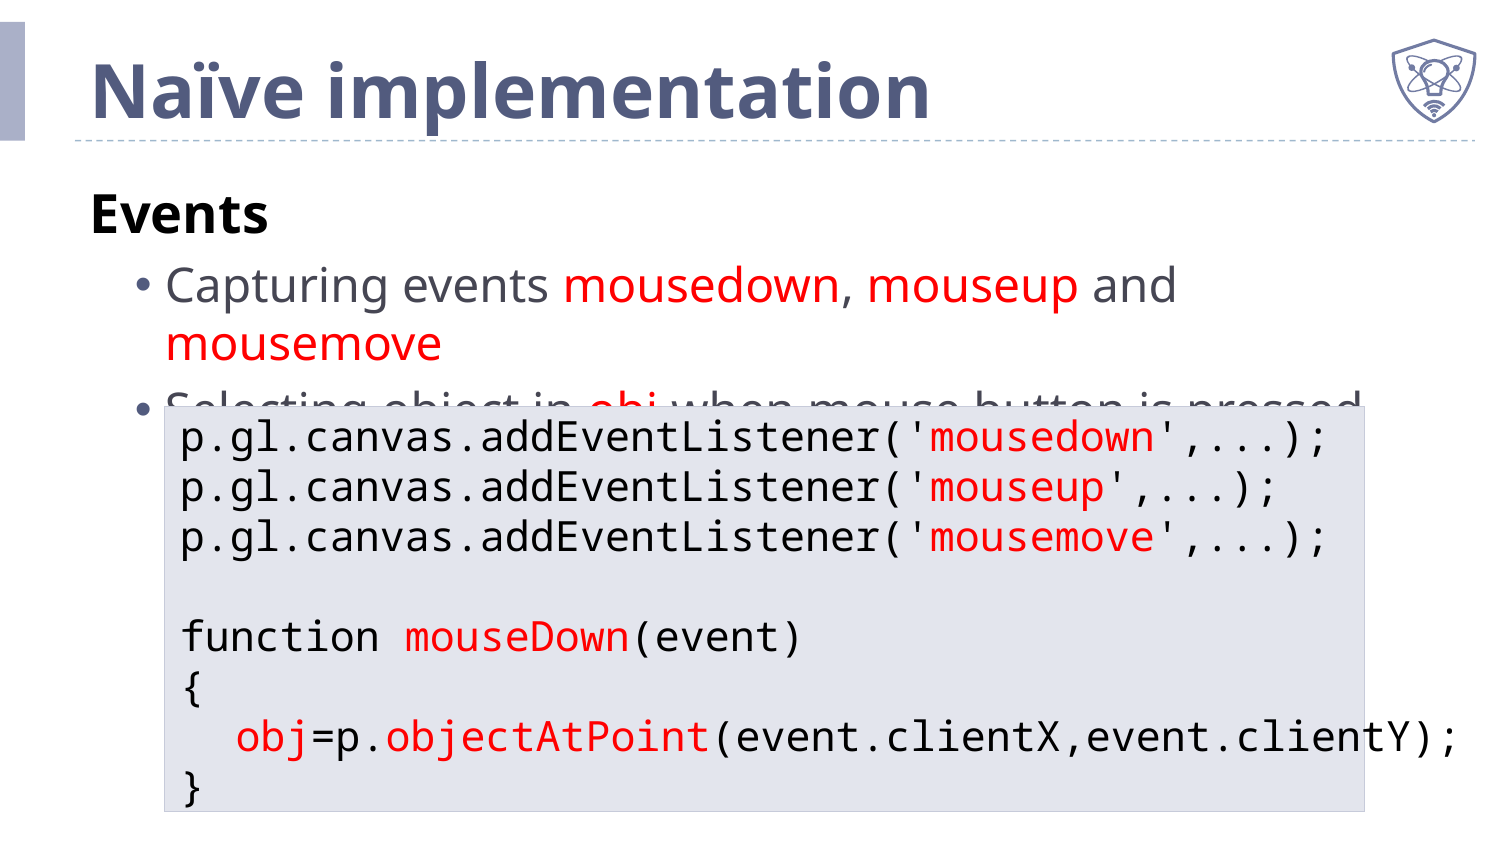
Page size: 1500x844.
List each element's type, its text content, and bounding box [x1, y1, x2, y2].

title Naïve implementation [75, 18, 1475, 141]
text_box p.gl.canvas.addEventListener('mousedown',...); p.gl.canvas.addEventListener('mouseup',...); p.gl.canvas.addEventListener('mousemove',...); function mouseDown(event) { obj=p.objectAtPoint(event.clientX,event.clientY); } [164, 406, 1365, 812]
list Events Capturing events mousedown, mouseup and mousemove Selecting object in obj when mouse button is pressed [75, 171, 1475, 835]
